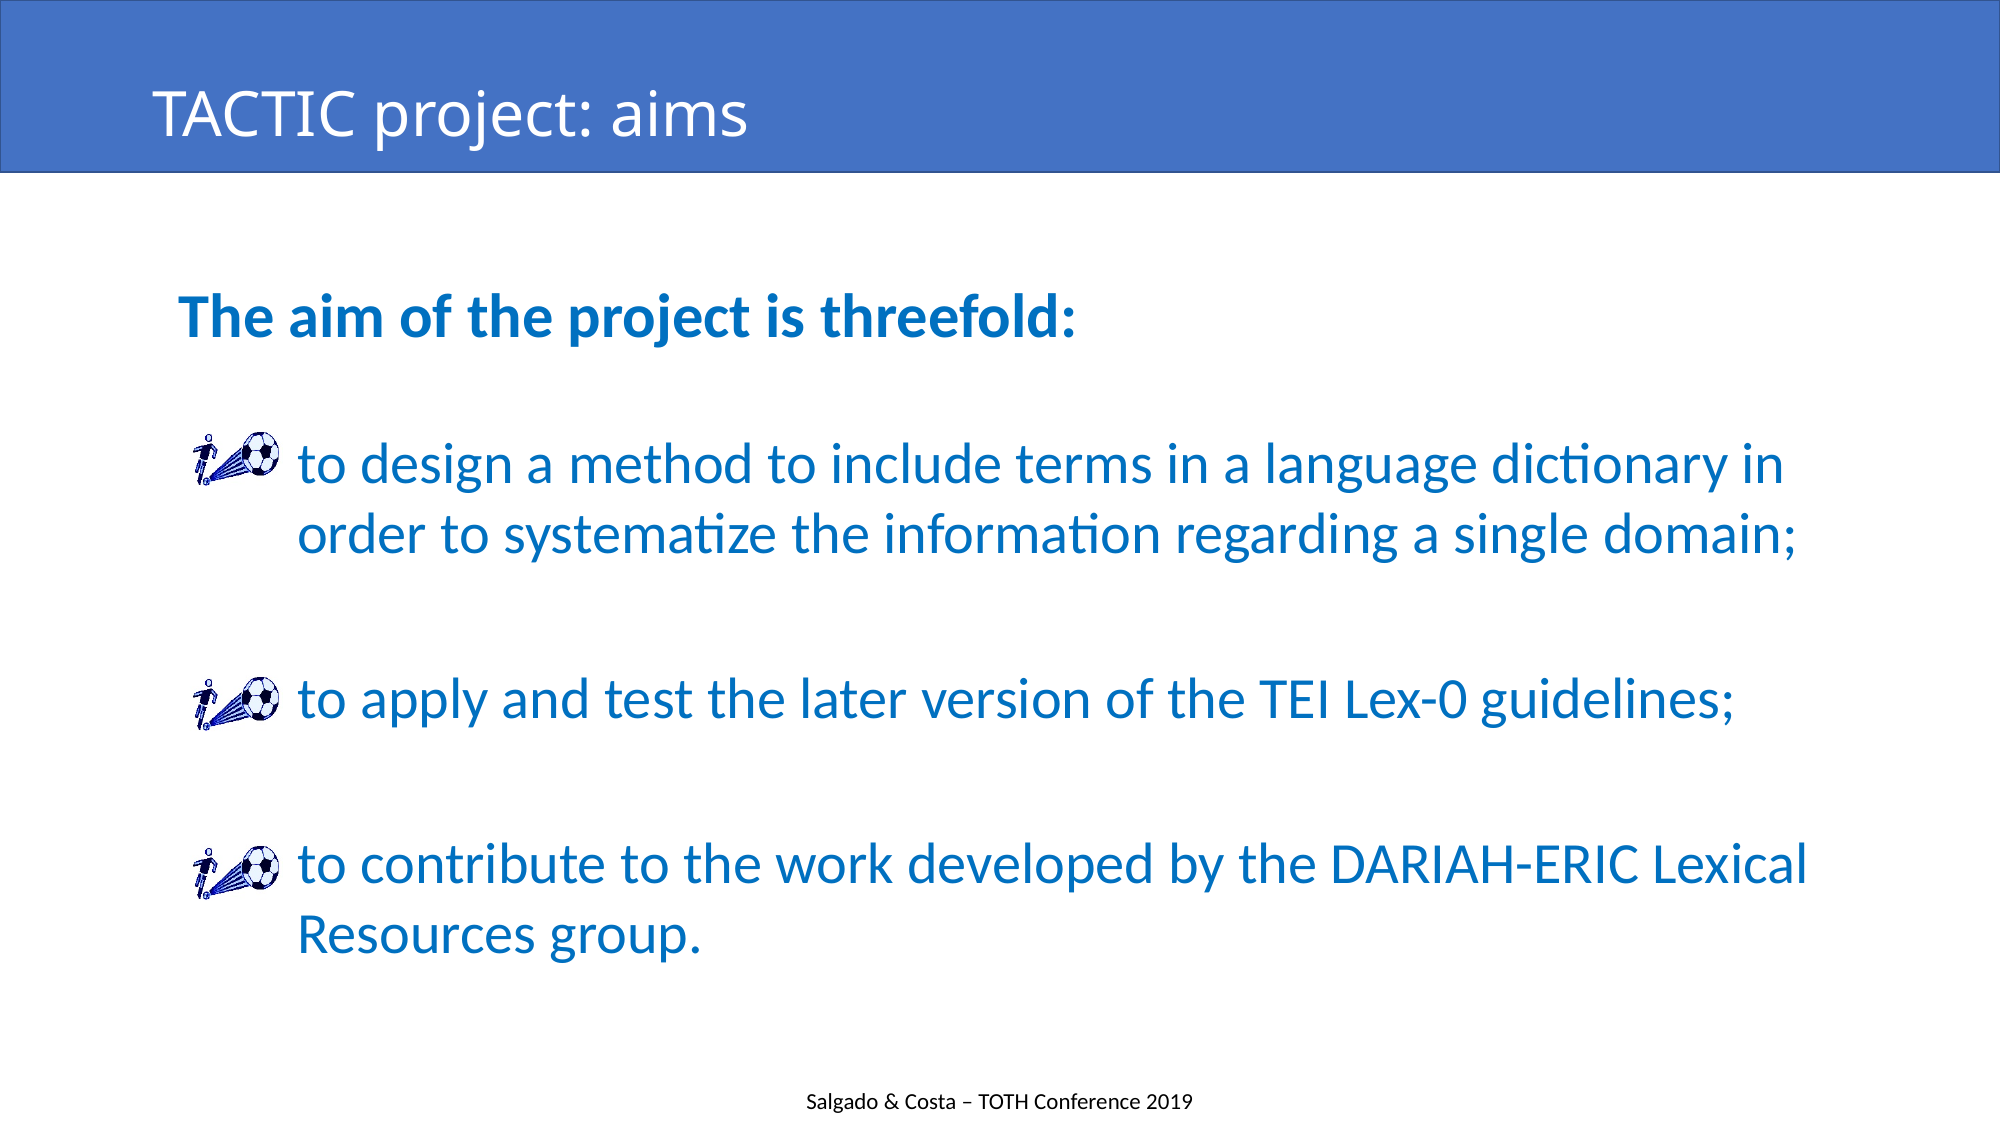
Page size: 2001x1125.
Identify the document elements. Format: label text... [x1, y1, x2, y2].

text_box Salgado & Costa – TOTH Conference 2019 [0, 1078, 2000, 1121]
picture [178, 833, 283, 916]
list The aim of the project is threefold: to design a method to include terms in a language dictionary in order to systematize the information regarding a single domain; to apply and test the later version of the TEI Lex-0 guidelines; to contribute to the work developed by the DARIAH-ERIC Lexical Resources group. [163, 267, 1875, 1078]
text_box [0, 0, 2000, 173]
title TACTIC project: aims [137, 59, 1863, 172]
picture [178, 419, 283, 503]
picture [178, 664, 283, 747]
